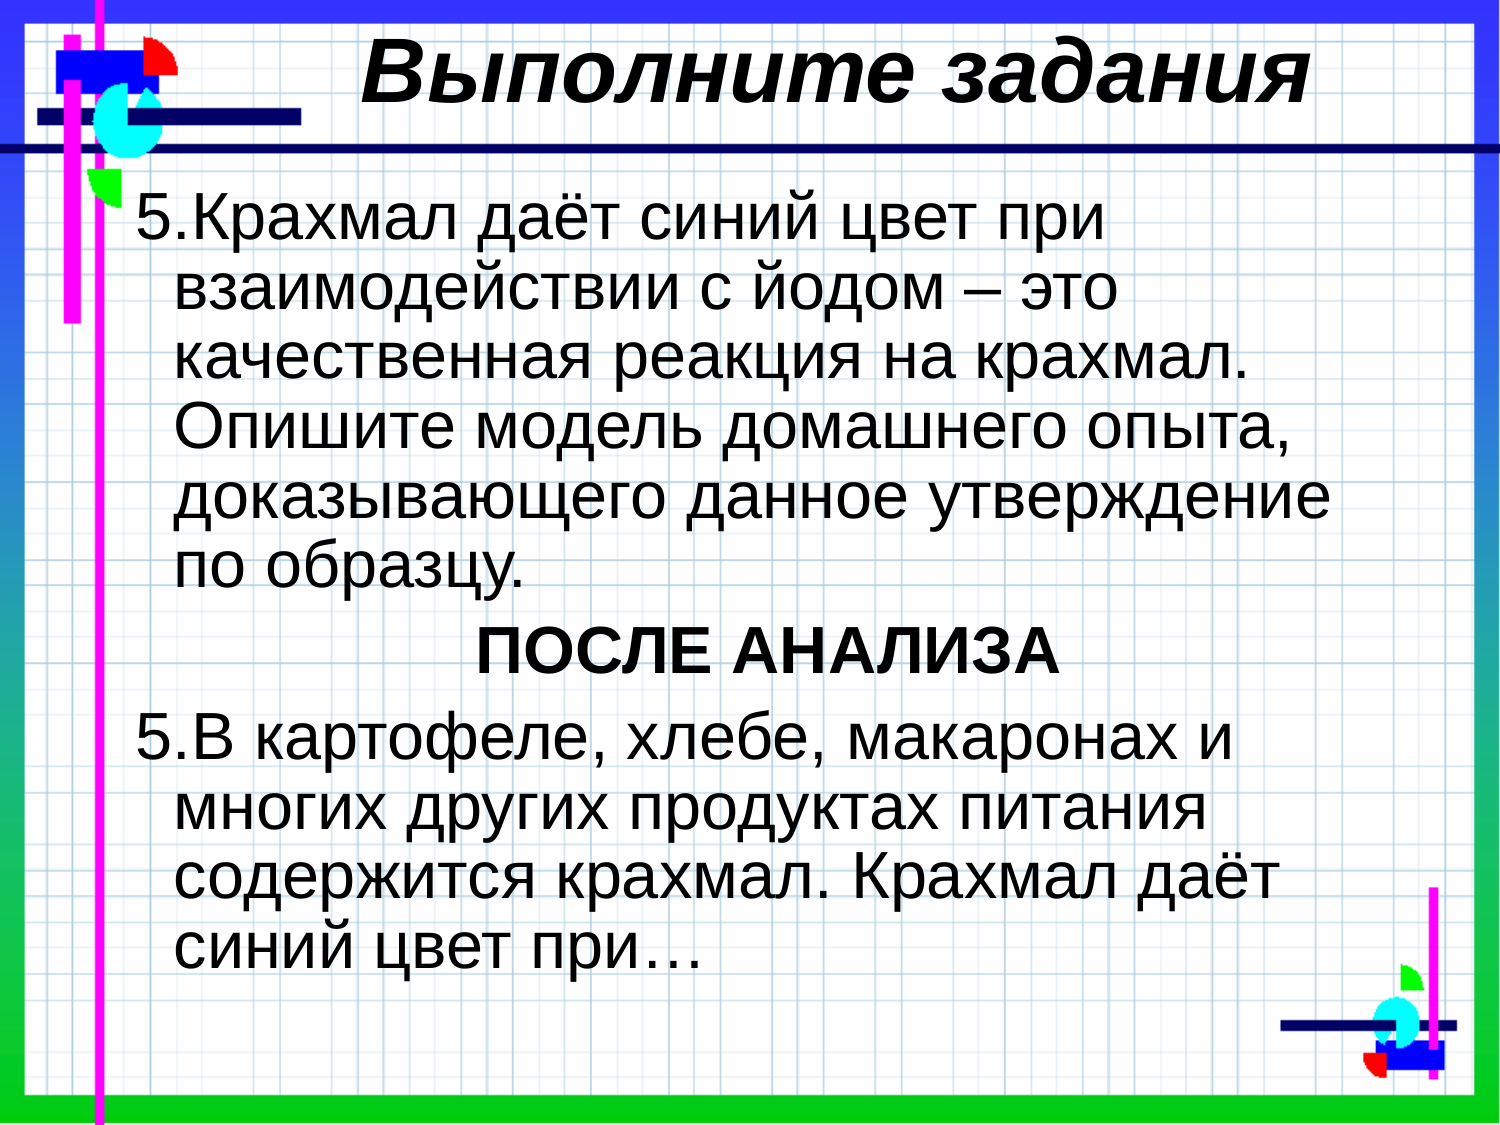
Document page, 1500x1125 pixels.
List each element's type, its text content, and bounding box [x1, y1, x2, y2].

picture [0, 0, 1500, 1125]
title Выполните задания [74, 116, 1422, 141]
list 5.Крахмал даёт синий цвет при взаимодействии с йодом – это качественная реакция на крахмал. Опишите модель домашнего опыта, доказывающего данное утверждение по образцу. ПОСЛЕ АНАЛИЗА 5.В картофеле, хлебе, макаронах и многих других продуктах питания содержится крахмал. Крахмал даёт синий цвет при… [116, 175, 1422, 1004]
